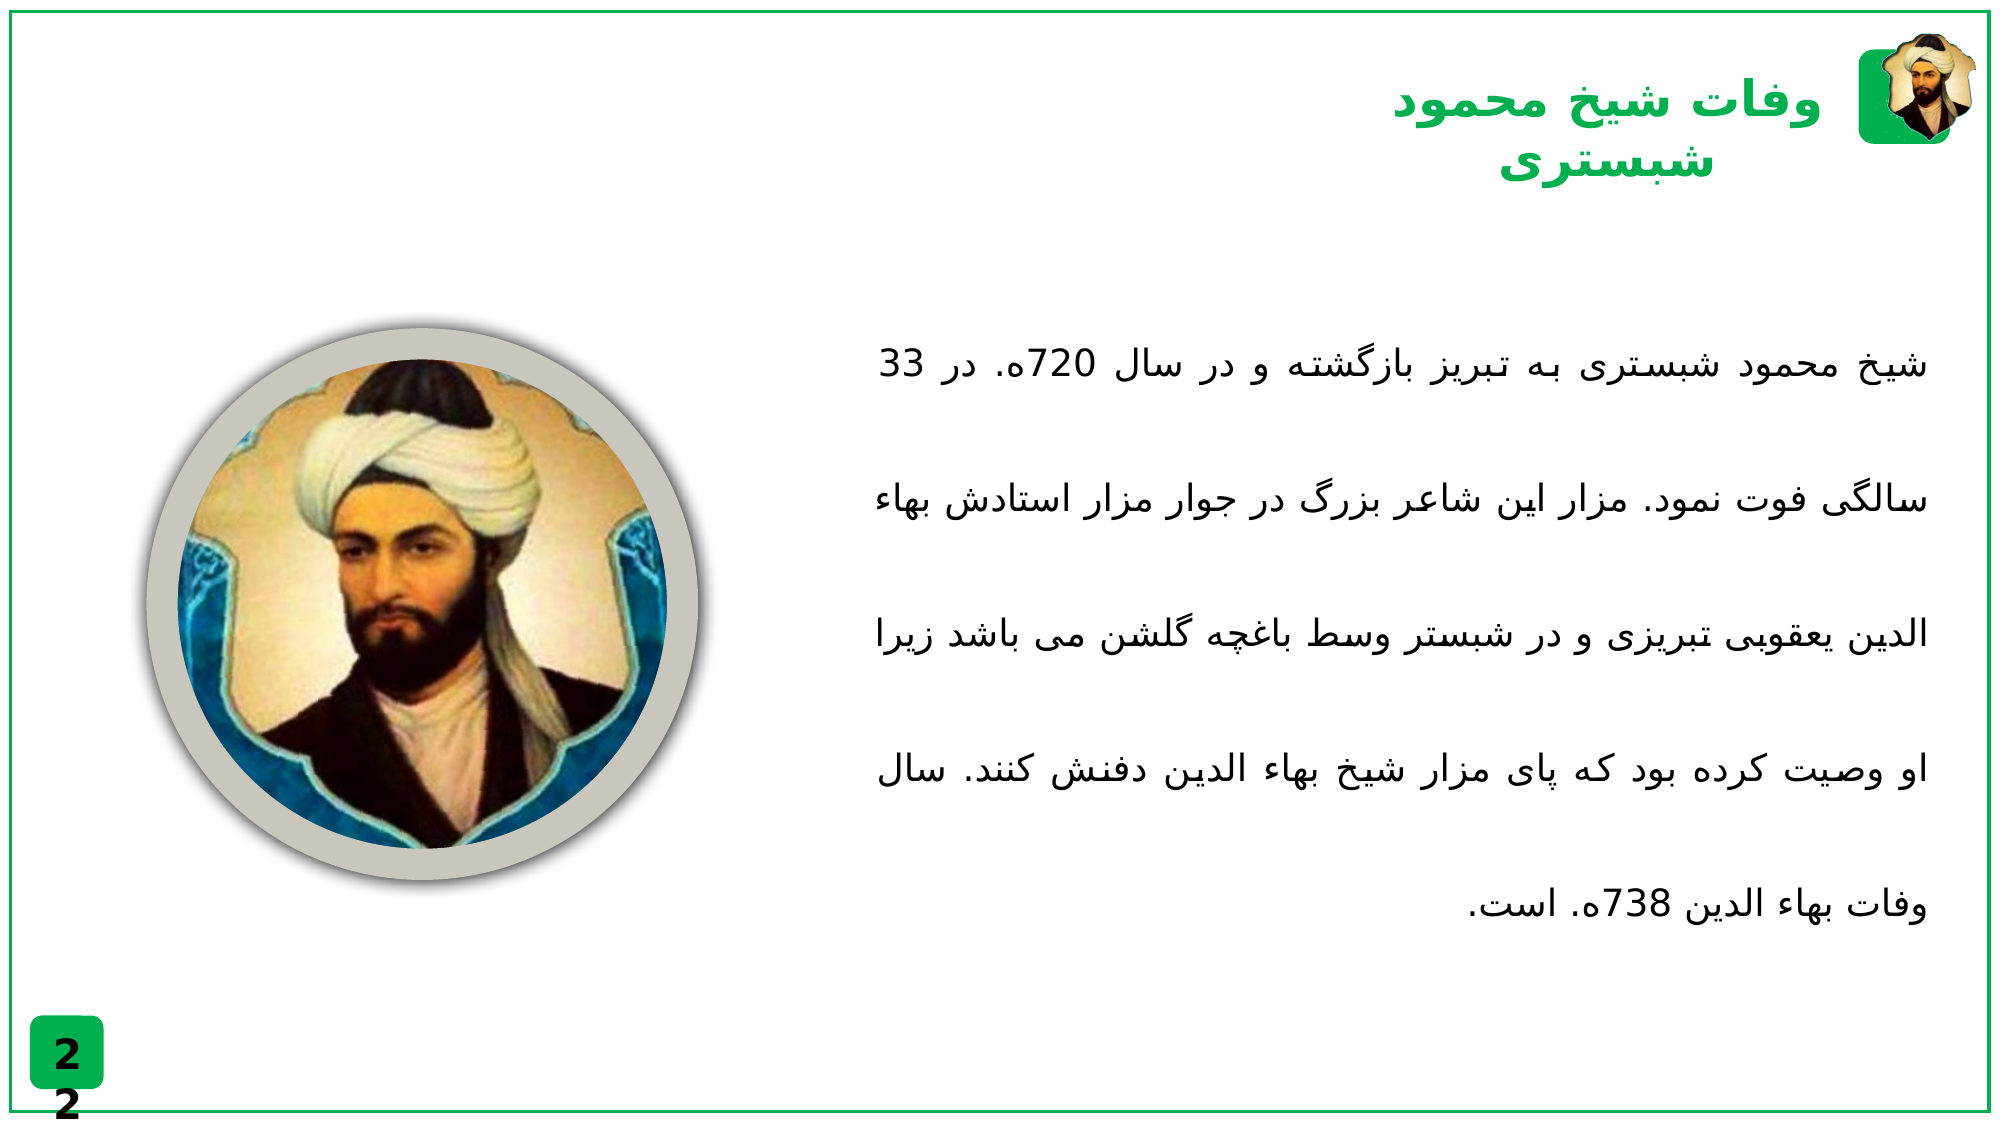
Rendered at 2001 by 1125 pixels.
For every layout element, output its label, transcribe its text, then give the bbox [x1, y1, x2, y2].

picture [162, 343, 683, 865]
picture [1876, 23, 1989, 158]
text_box 22 [30, 1020, 106, 1125]
text_box وفات شیخ محمود شبستری [1362, 59, 1853, 194]
text_box شیخ محمود شبستری به تبریز بازگشته و در سال 720ه. در 33 سالگی فوت نمود. مزار این شاعر بزرگ در جوار مزار استادش بهاء الدین یعقوبی تبریزی و در شبستر وسط باغچه گلشن می باشد زیرا او وصیت کرده بود که پای مزار شیخ بهاء الدین دفنش کنند. سال وفات بهاء الدین 738ه. است. [858, 241, 1944, 931]
